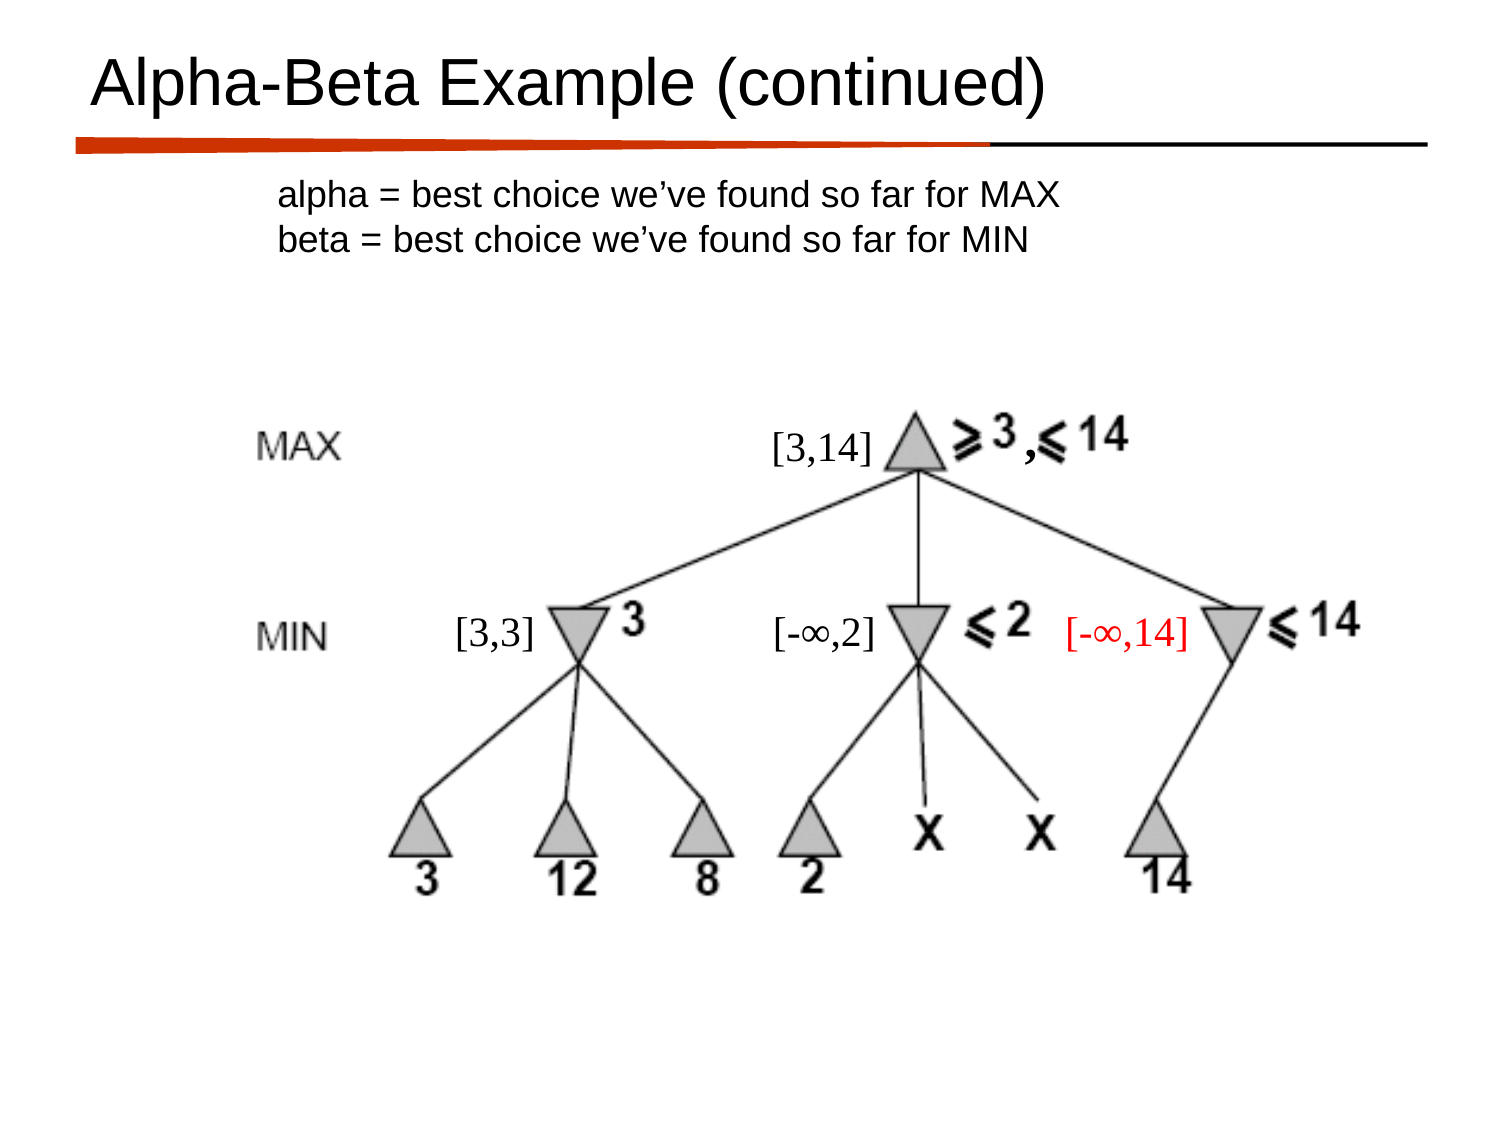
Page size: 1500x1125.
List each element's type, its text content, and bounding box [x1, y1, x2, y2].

text_box alpha = best choice we’ve found so far for MAX beta = best choice we’ve found so far for MIN [262, 162, 1138, 268]
picture [249, 387, 1463, 921]
title Alpha-Beta Example (continued) [74, 24, 1426, 133]
